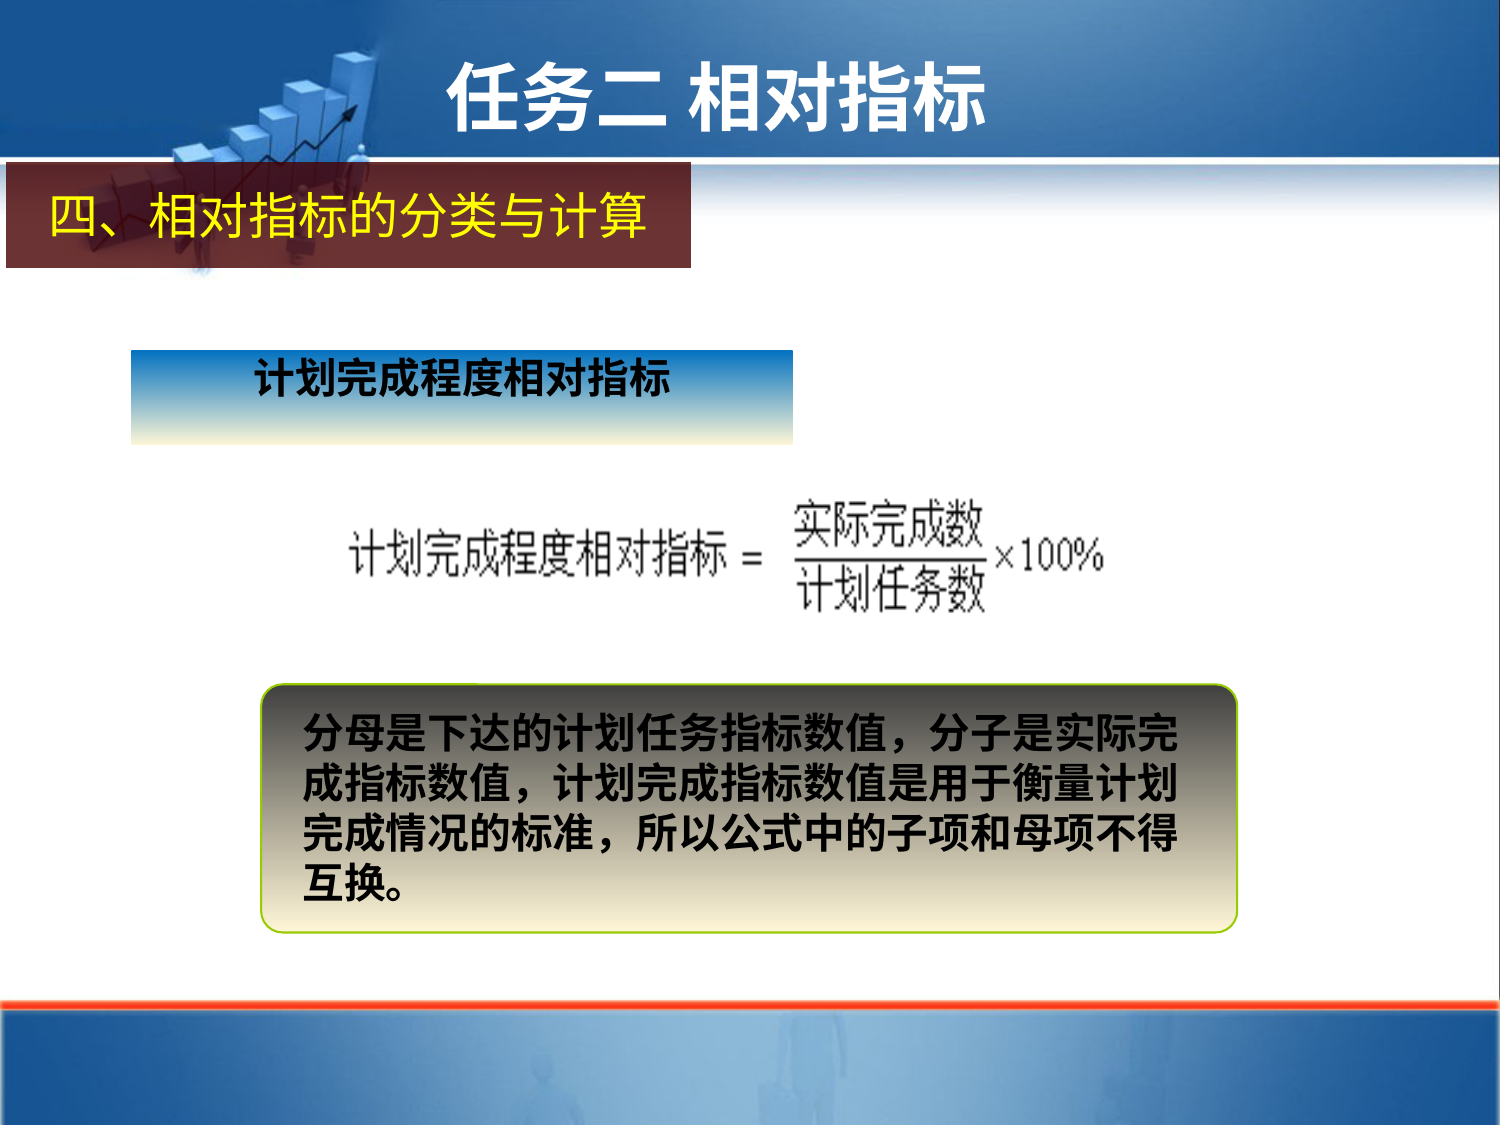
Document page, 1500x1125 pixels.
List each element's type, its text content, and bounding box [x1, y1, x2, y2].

text_box [261, 684, 1238, 933]
text_box 分母是下达的计划任务指标数值，分子是实际完成指标数值，计划完成指标数值是用于衡量计划完成情况的标准，所以公式中的子项和母项不得互换。 [287, 699, 1211, 915]
text_box 四、相对指标的分类与计算 [6, 162, 691, 268]
picture [0, 0, 1500, 1125]
text_box 计划完成程度相对指标 [131, 350, 793, 445]
text_box 任务二 相对指标 [395, 42, 1500, 148]
